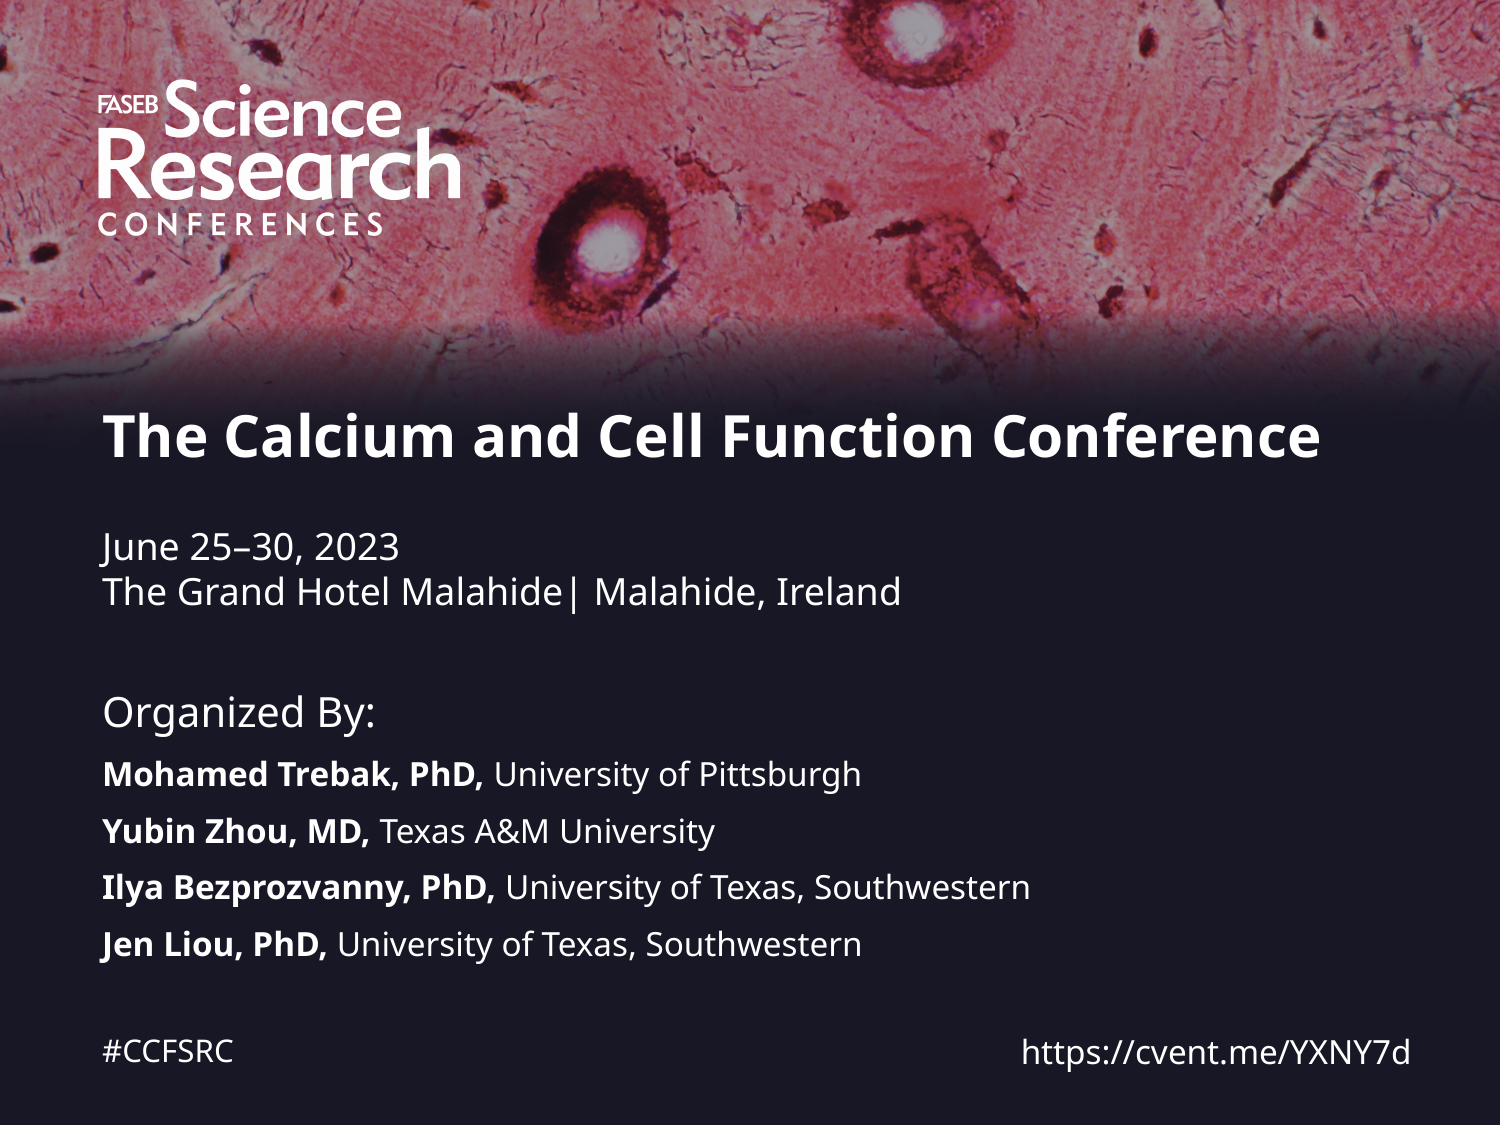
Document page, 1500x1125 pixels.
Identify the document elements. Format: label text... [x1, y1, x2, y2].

text_box https://cvent.me/YXNY7d [938, 1028, 1428, 1089]
picture [0, 0, 1500, 1125]
text_box #CCFSRC [86, 1028, 576, 1089]
text_box June 25–30, 2023 The Grand Hotel Malahide| Malahide, Ireland [86, 515, 1413, 642]
text_box Organized By: Mohamed Trebak, PhD, University of Pittsburgh Yubin Zhou, MD, Texas A&M University Ilya Bezprozvanny, PhD, University of Texas, Southwestern Jen Liou, PhD, University of Texas, Southwestern [86, 684, 1500, 1004]
text_box The Calcium and Cell Function Conference [87, 399, 1428, 526]
